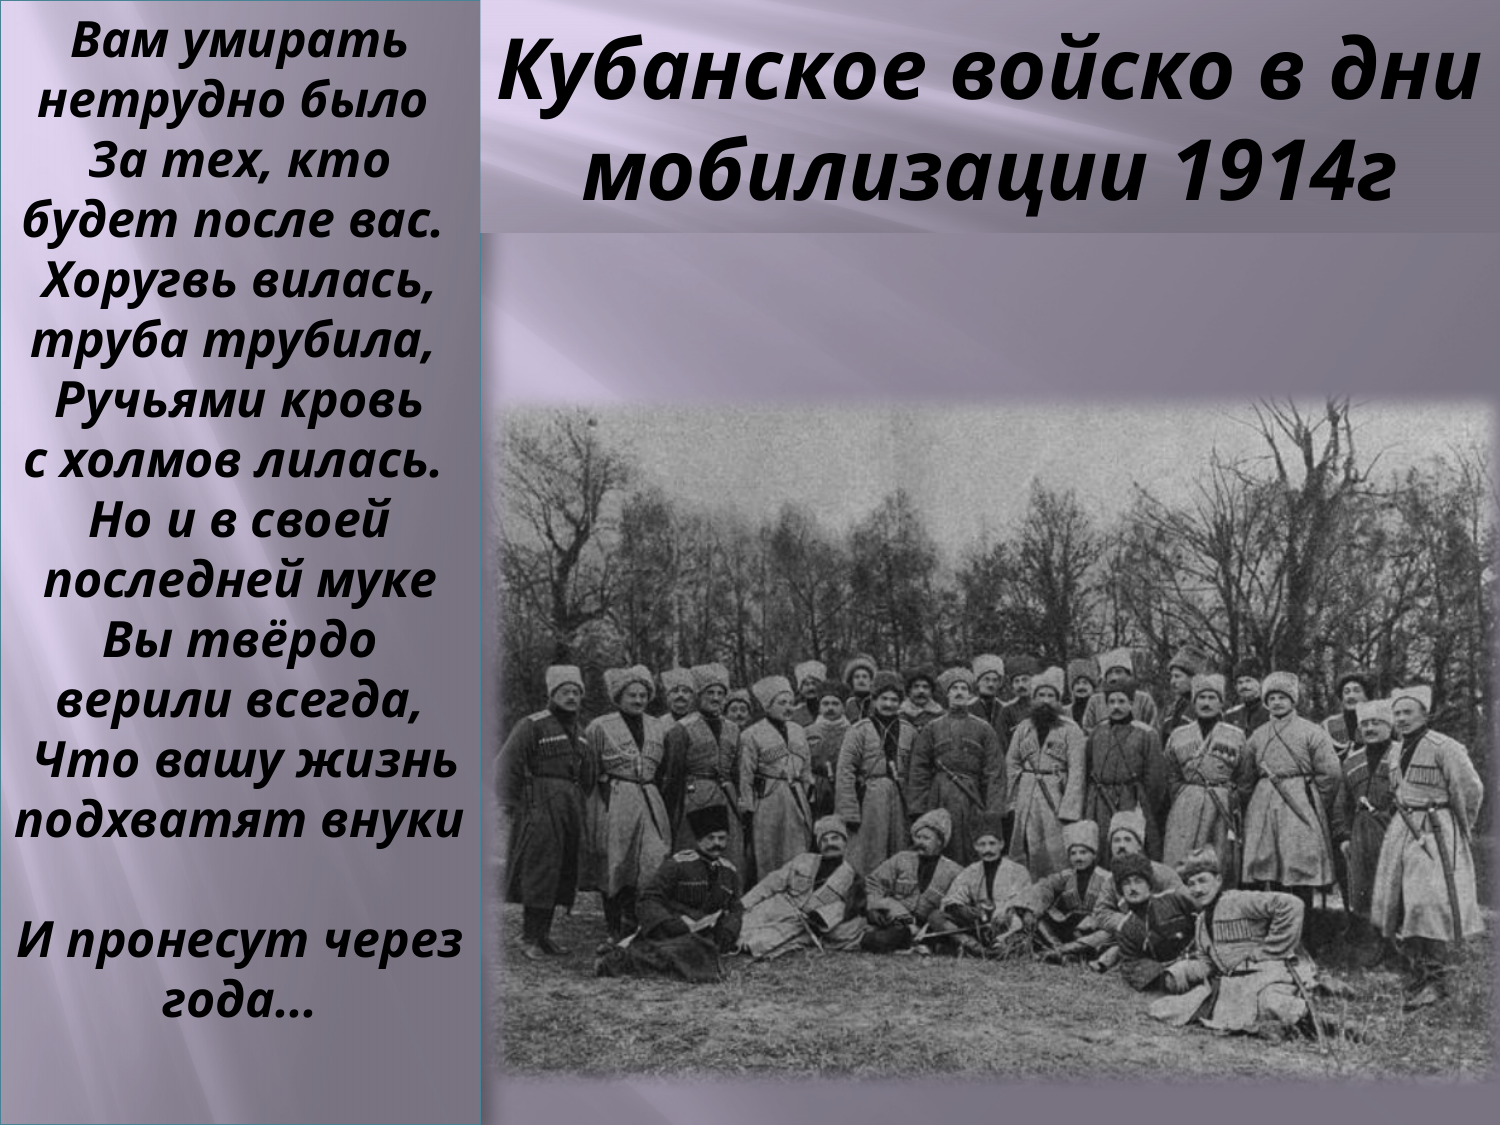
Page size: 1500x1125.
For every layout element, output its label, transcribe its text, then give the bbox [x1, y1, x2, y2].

text_box Вам умирать нетрудно было За тех, кто будет после вас. Хоругвь вилась, труба трубила, Ручьями кровь с холмов лилась. Но и в своей последней муке Вы твёрдо верили всегда, Что вашу жизнь подхватят внуки И пронесут через года... [0, 0, 481, 1125]
title Кубанское войско в дни мобилизации 1914г [480, 0, 1500, 233]
picture [480, 386, 1500, 1095]
